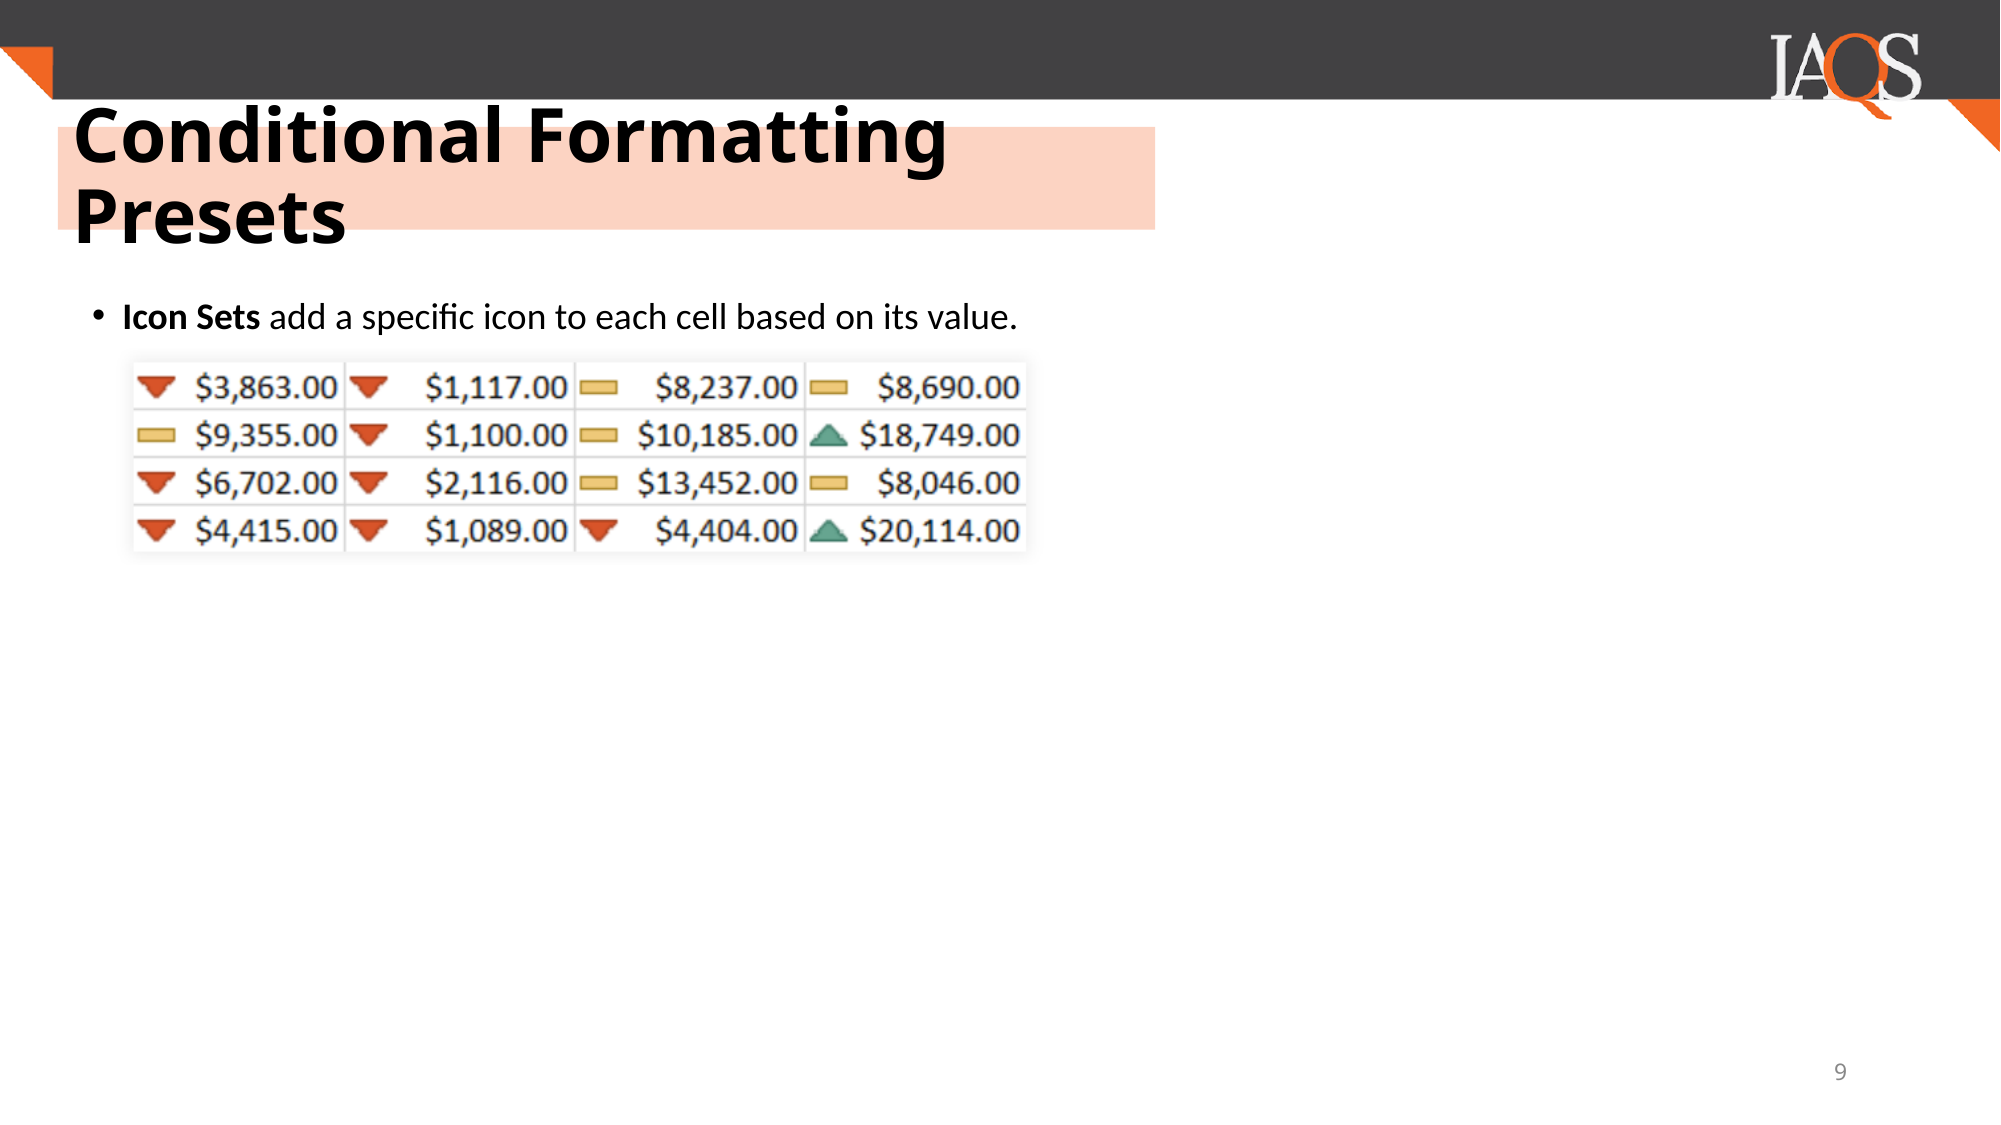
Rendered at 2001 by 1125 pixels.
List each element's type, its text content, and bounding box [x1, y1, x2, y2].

title Conditional Formatting Presets [57, 126, 1156, 230]
slide_number ‹#› [1412, 1042, 1863, 1103]
text_box Icon Sets add a specific icon to each cell based on its value. [77, 284, 1078, 390]
picture [106, 347, 1054, 565]
picture [0, 0, 2000, 152]
